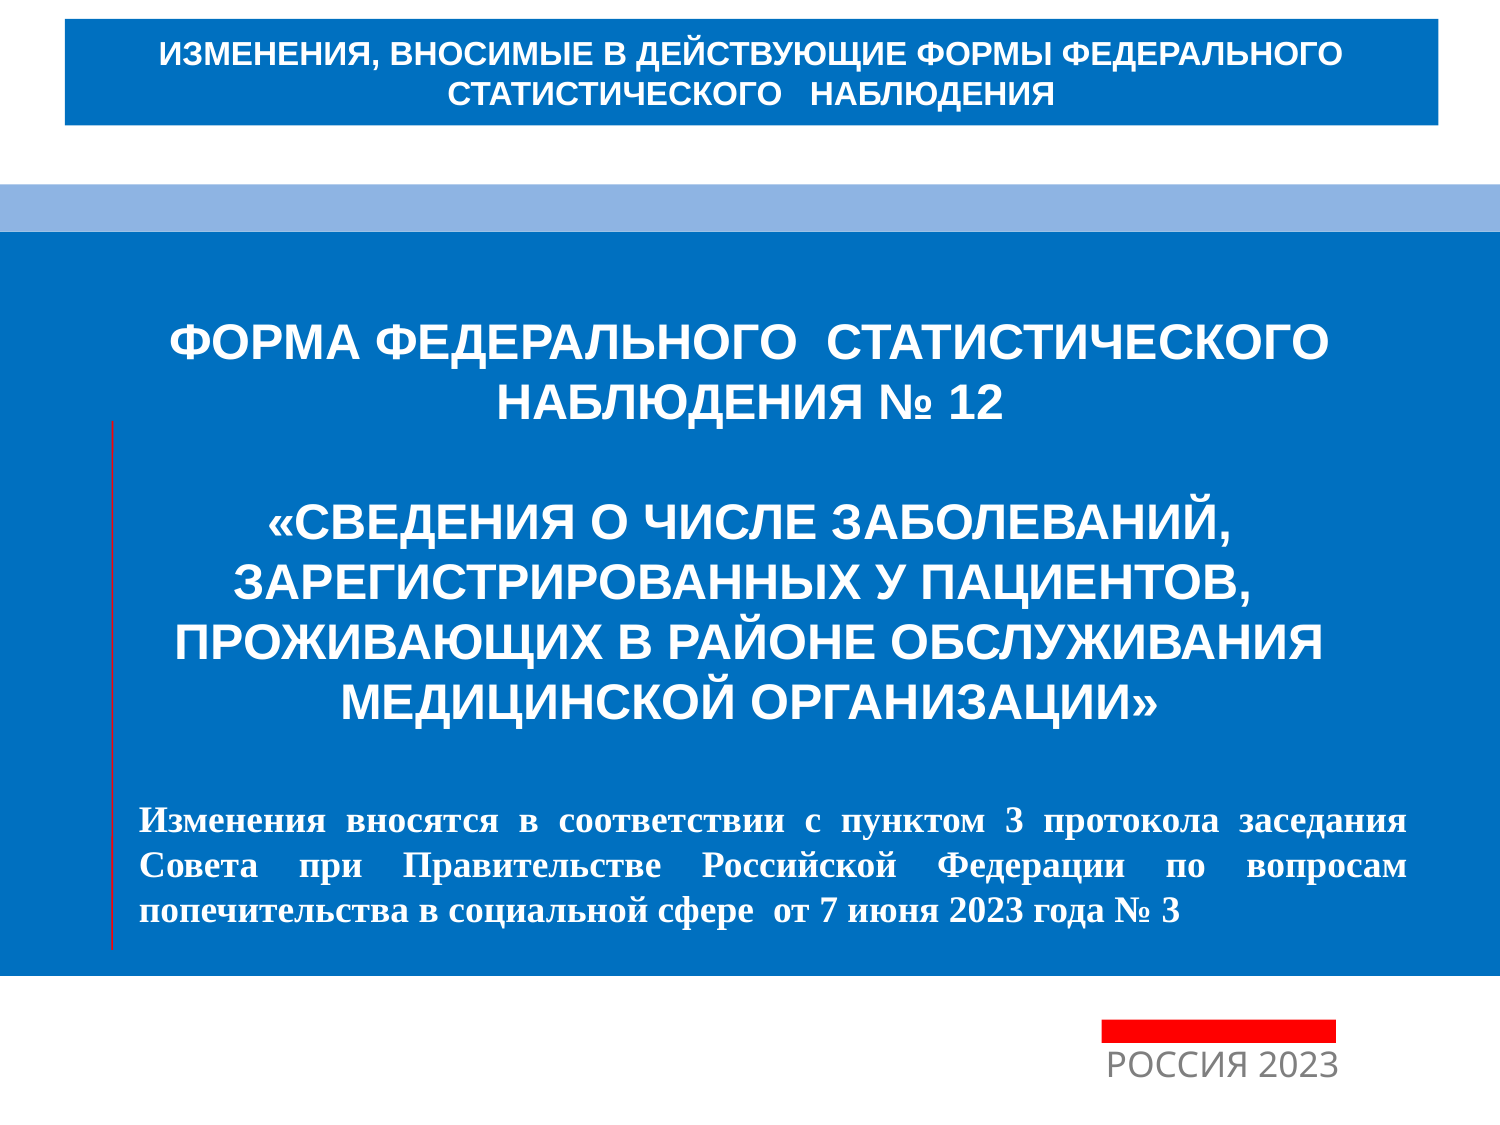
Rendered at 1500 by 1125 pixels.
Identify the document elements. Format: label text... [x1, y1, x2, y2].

text_box ИЗМЕНЕНИЯ, ВНОСИМЫЕ В ДЕЙСТВУЮЩИЕ ФОРМЫ ФЕДЕРАЛЬНОГО СТАТИСТИЧЕСКОГО НАБЛЮДЕНИЯ [63, 17, 1441, 128]
text_box [1101, 1019, 1336, 1043]
text_box [0, 184, 1500, 232]
text_box [135, 617, 1412, 773]
subtitle РОССИЯ 2023 [1089, 1042, 1372, 1114]
text_box Изменения вносятся в соответствии с пунктом 3 протокола заседания Совета при Правительстве Российской Федерации по вопросам попечительства в социальной сфере от 7 июня 2023 года № 3 [123, 787, 1424, 938]
text_box ФОРМА ФЕДЕРАЛЬНОГО СТАТИСТИЧЕСКОГО НАБЛЮДЕНИЯ № 12 «СВЕДЕНИЯ О ЧИСЛЕ ЗАБОЛЕВАНИЙ, ЗАРЕГИСТРИРОВАННЫХ У ПАЦИЕНТОВ, ПРОЖИВАЮЩИХ В РАЙОНЕ ОБСЛУЖИВАНИЯ МЕДИЦИНСКОЙ ОРГАНИЗАЦИИ» [0, 232, 1500, 976]
